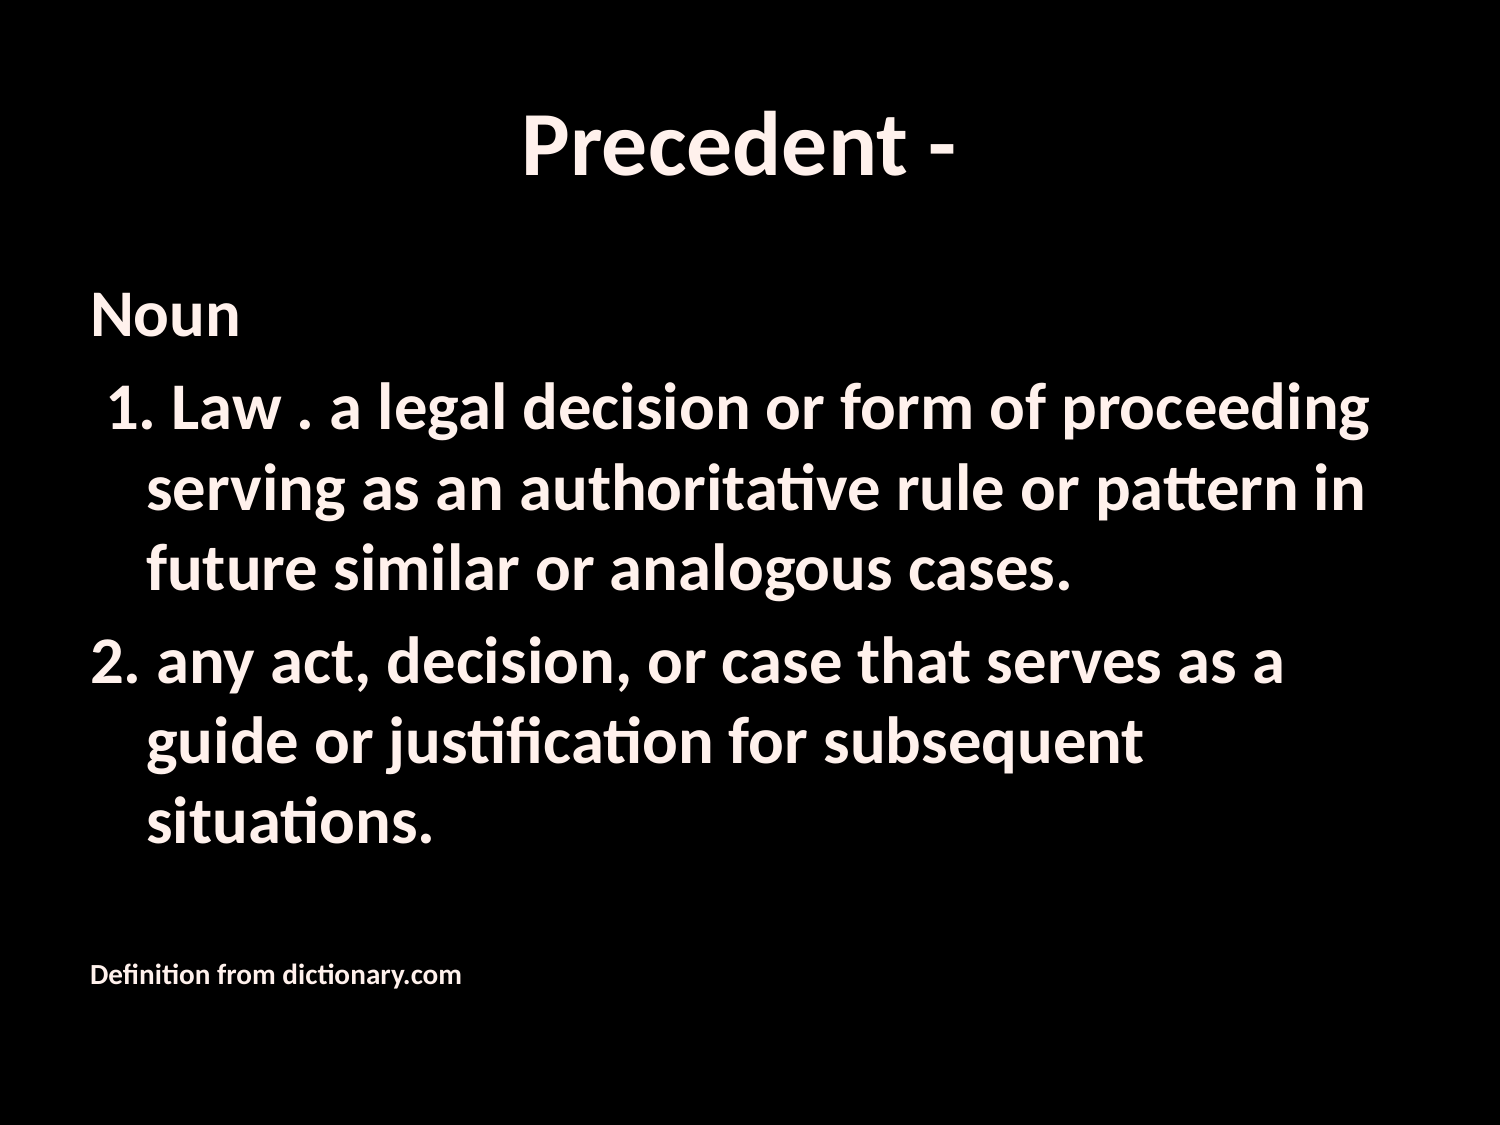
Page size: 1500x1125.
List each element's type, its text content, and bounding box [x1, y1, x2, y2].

list Noun 1. Law . a legal decision or form of proceeding serving as an authoritative rule or pattern in future similar or analogous cases. 2. any act, decision, or case that serves as a guide or justification for subsequent situations. Definition from dictionary.com [74, 262, 1451, 1125]
title Precedent - [74, 44, 1426, 233]
